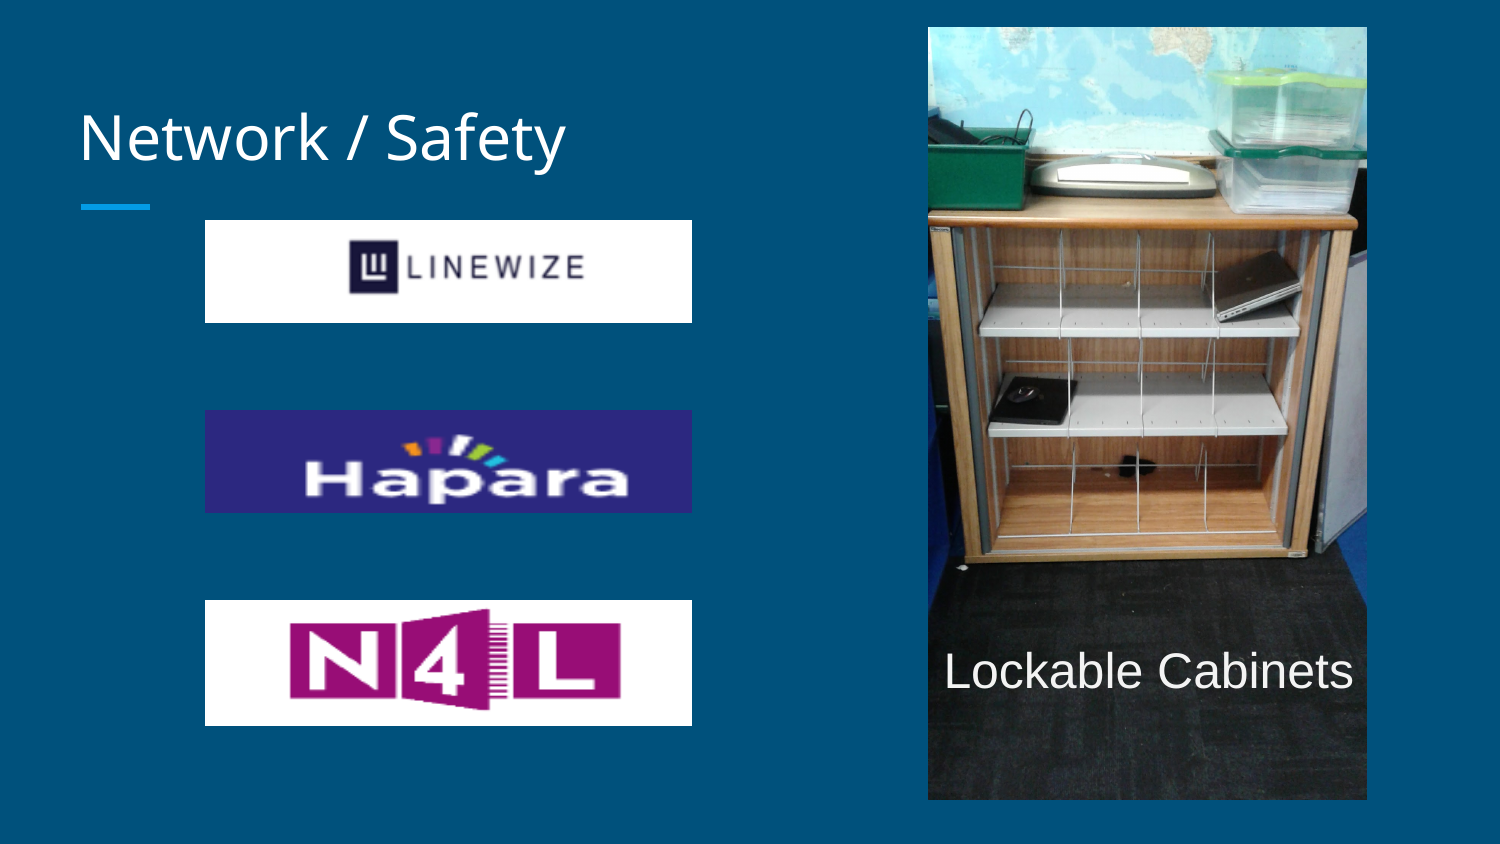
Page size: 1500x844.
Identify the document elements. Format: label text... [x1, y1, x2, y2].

title Network / Safety [63, 75, 692, 188]
picture [206, 221, 691, 322]
picture [206, 601, 691, 725]
text_box Lockable Cabinets [1371, 623, 1376, 726]
picture [206, 411, 691, 512]
picture [929, 28, 1366, 799]
